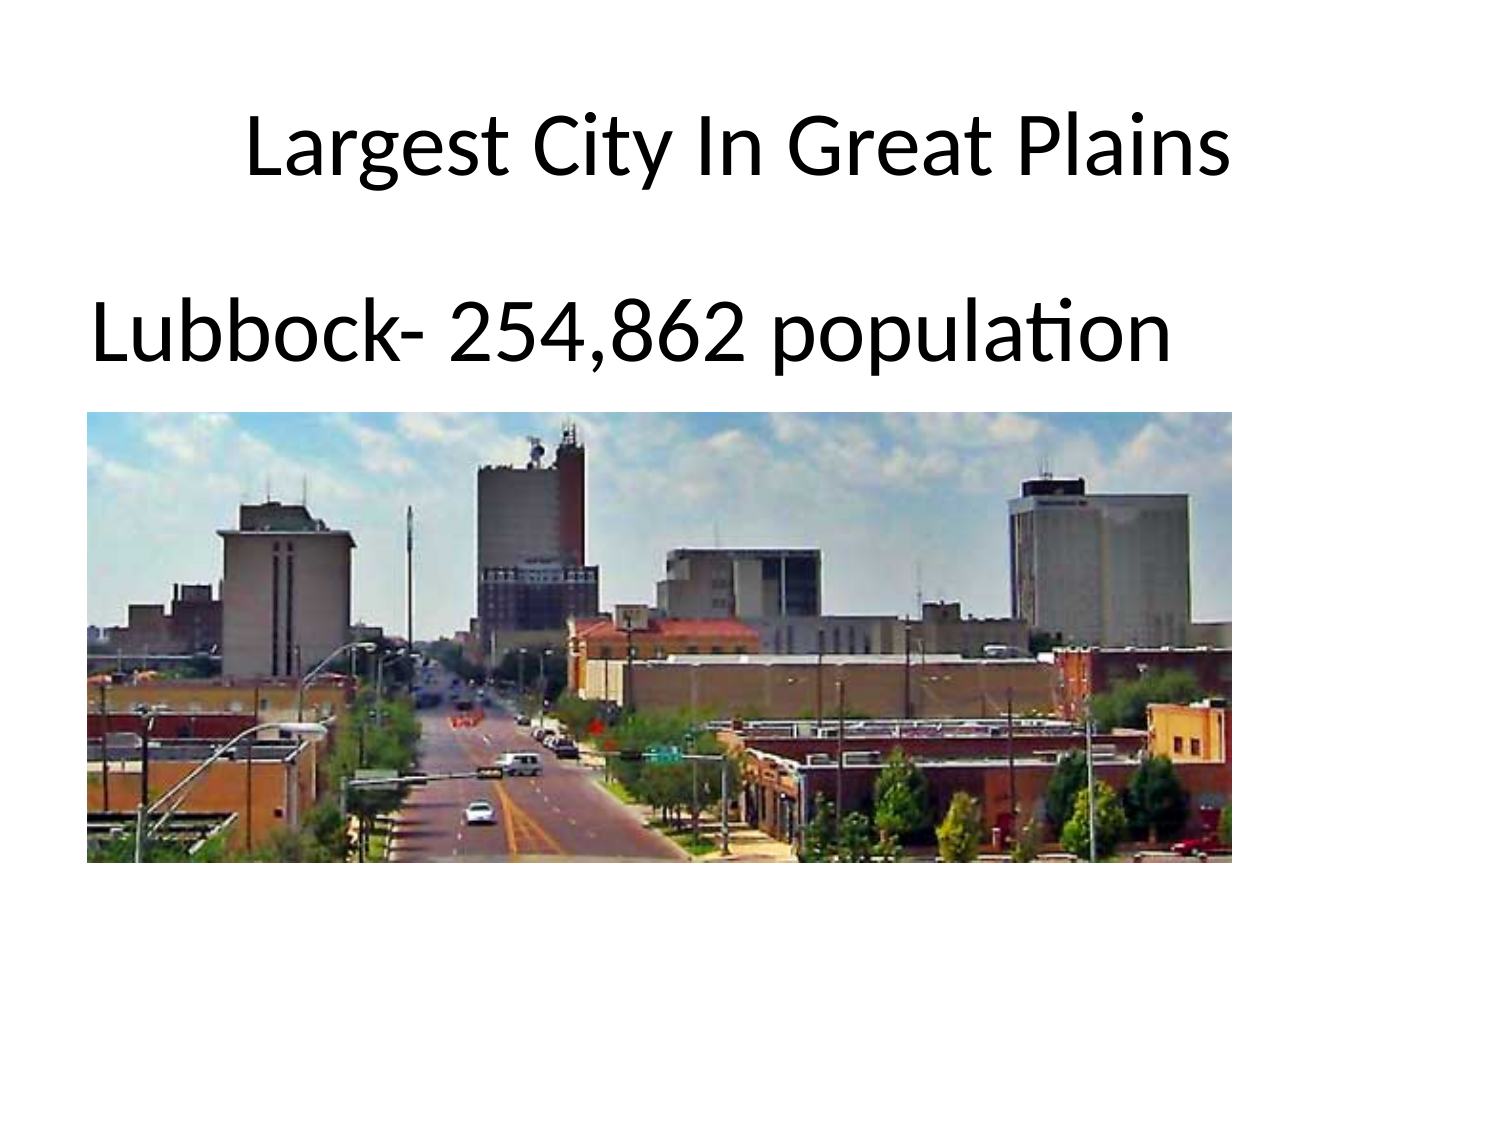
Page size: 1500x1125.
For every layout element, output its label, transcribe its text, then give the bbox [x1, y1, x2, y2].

title Largest City In Great Plains [75, 45, 1425, 233]
picture [87, 412, 1232, 863]
list Lubbock- 254,862 population [75, 262, 1425, 1005]
